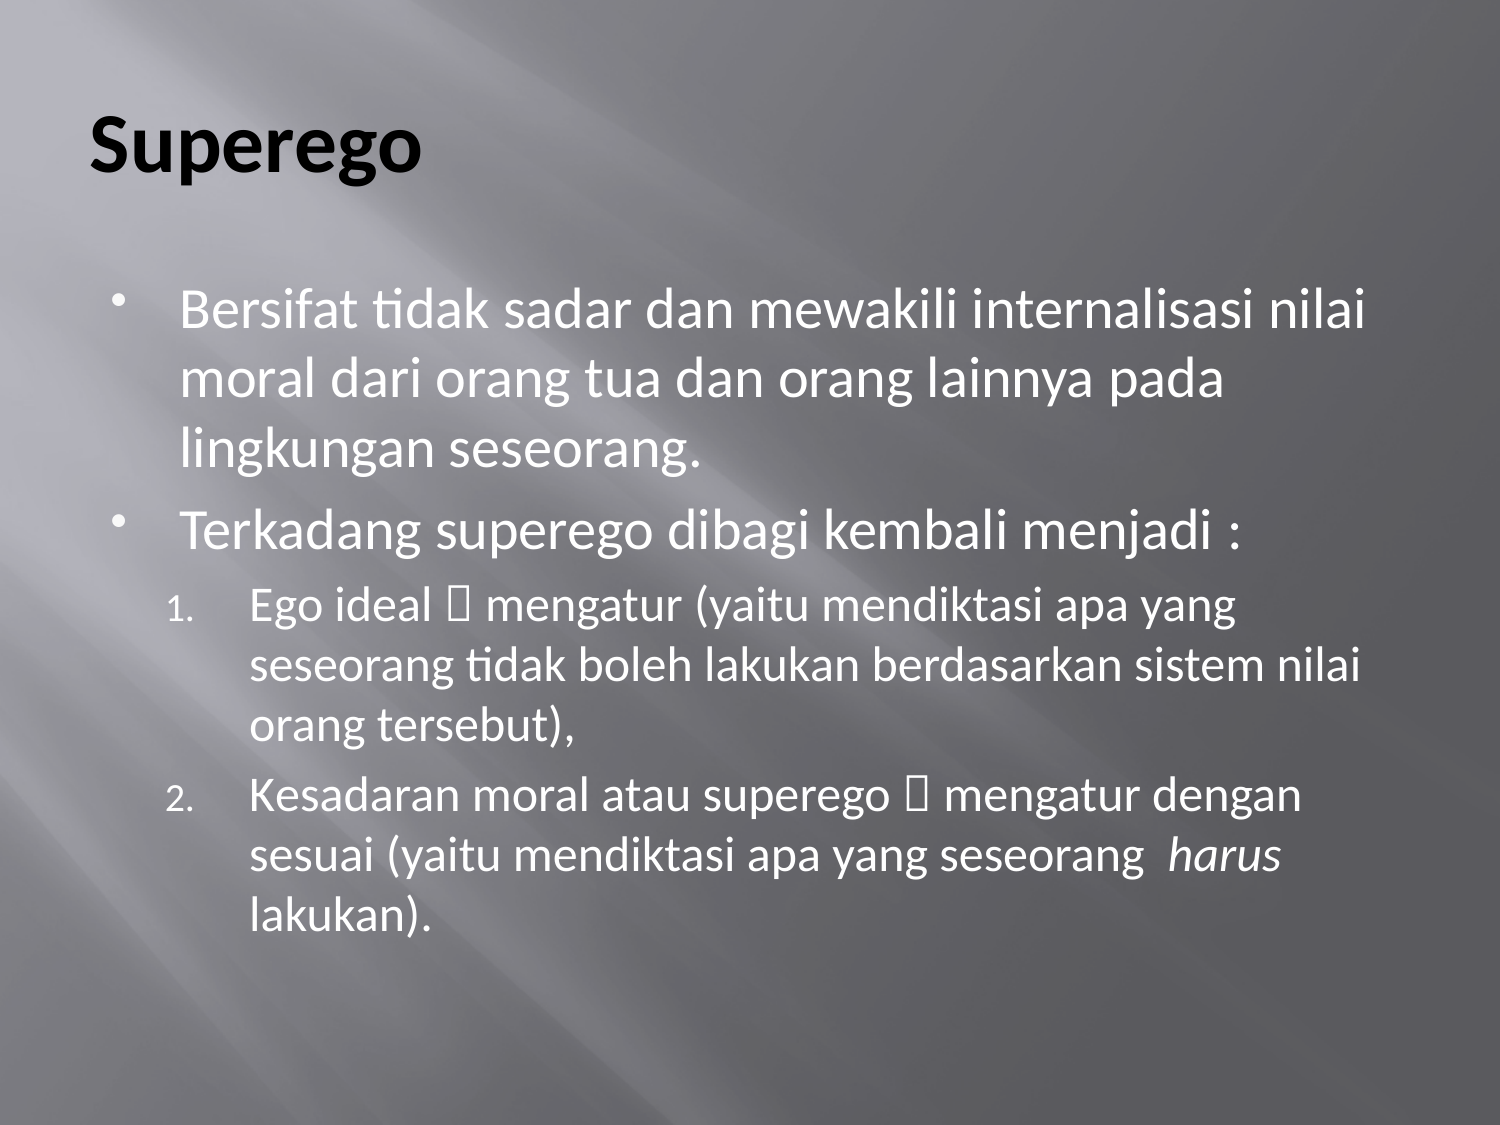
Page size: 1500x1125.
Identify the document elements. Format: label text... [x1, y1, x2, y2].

title Superego [75, 45, 1425, 233]
list Bersifat tidak sadar dan mewakili internalisasi nilai moral dari orang tua dan orang lainnya pada lingkungan seseorang. Terkadang superego dibagi kembali menjadi : Ego ideal  mengatur (yaitu mendiktasi apa yang seseorang tidak boleh lakukan berdasarkan sistem nilai orang tersebut), Kesadaran moral atau superego  mengatur dengan sesuai (yaitu mendiktasi apa yang seseorang harus lakukan). [75, 262, 1425, 1035]
